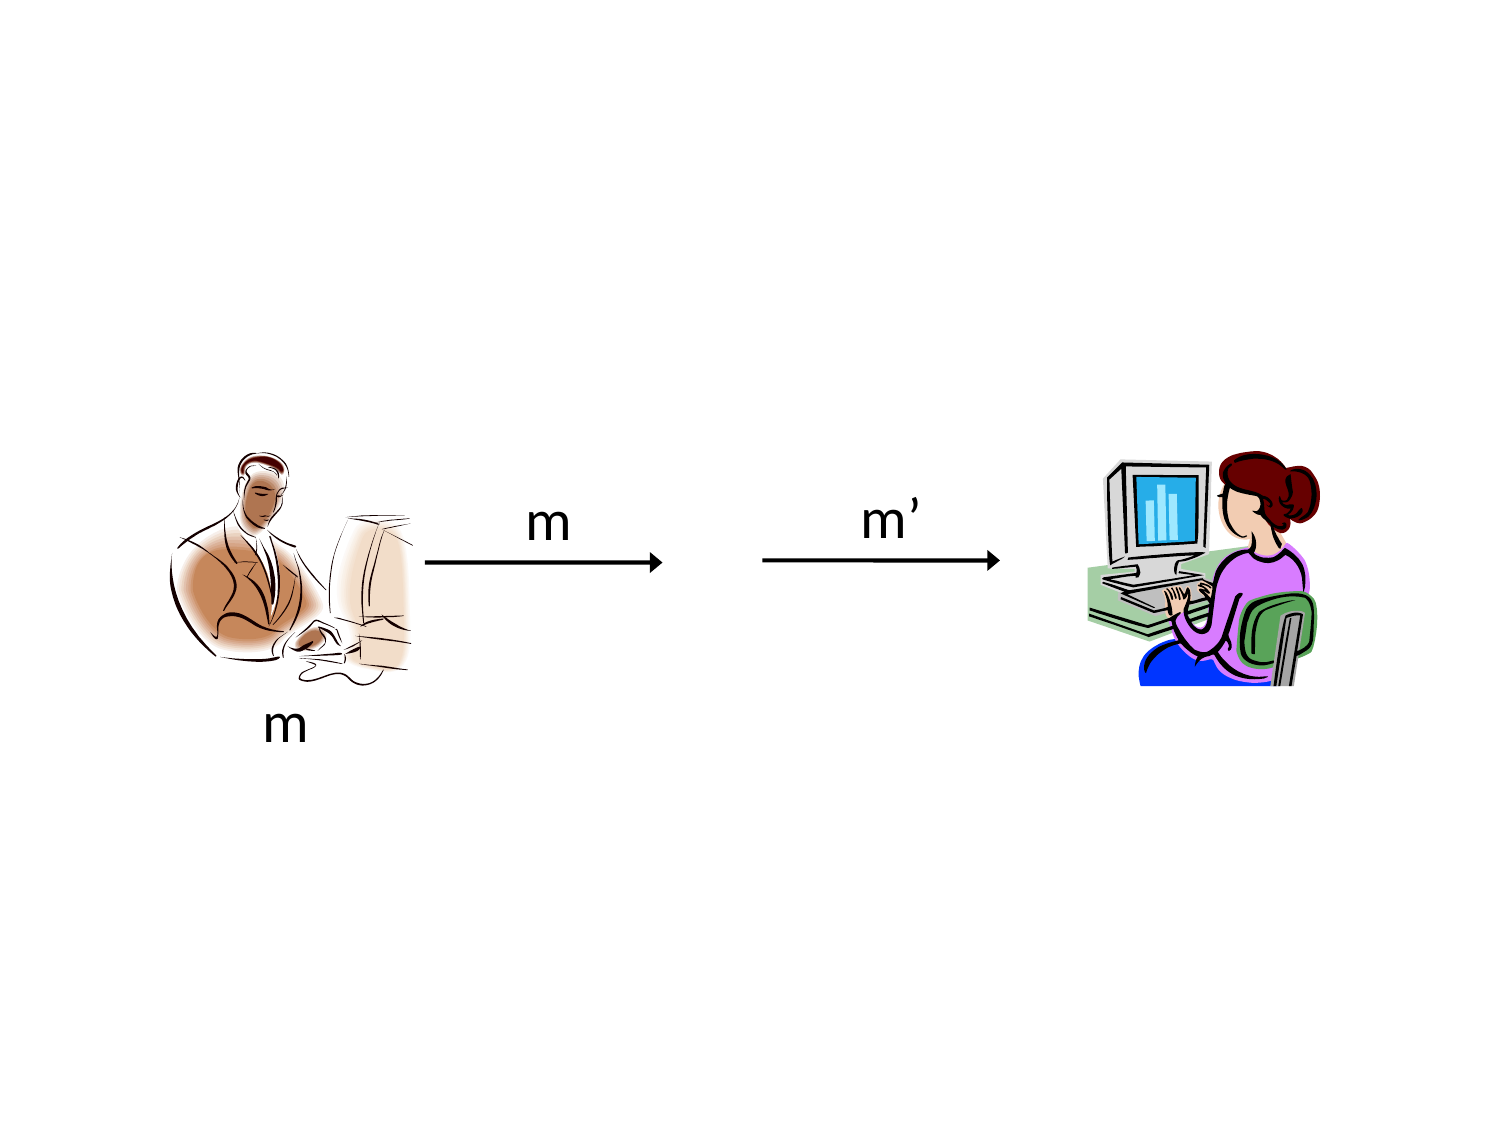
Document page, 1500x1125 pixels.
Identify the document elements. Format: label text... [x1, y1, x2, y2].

text_box m’ [846, 472, 937, 558]
picture [162, 450, 414, 689]
text_box m [510, 474, 587, 560]
text_box [424, 552, 663, 573]
text_box [762, 550, 1000, 571]
text_box m [247, 696, 324, 762]
picture [1087, 450, 1321, 689]
